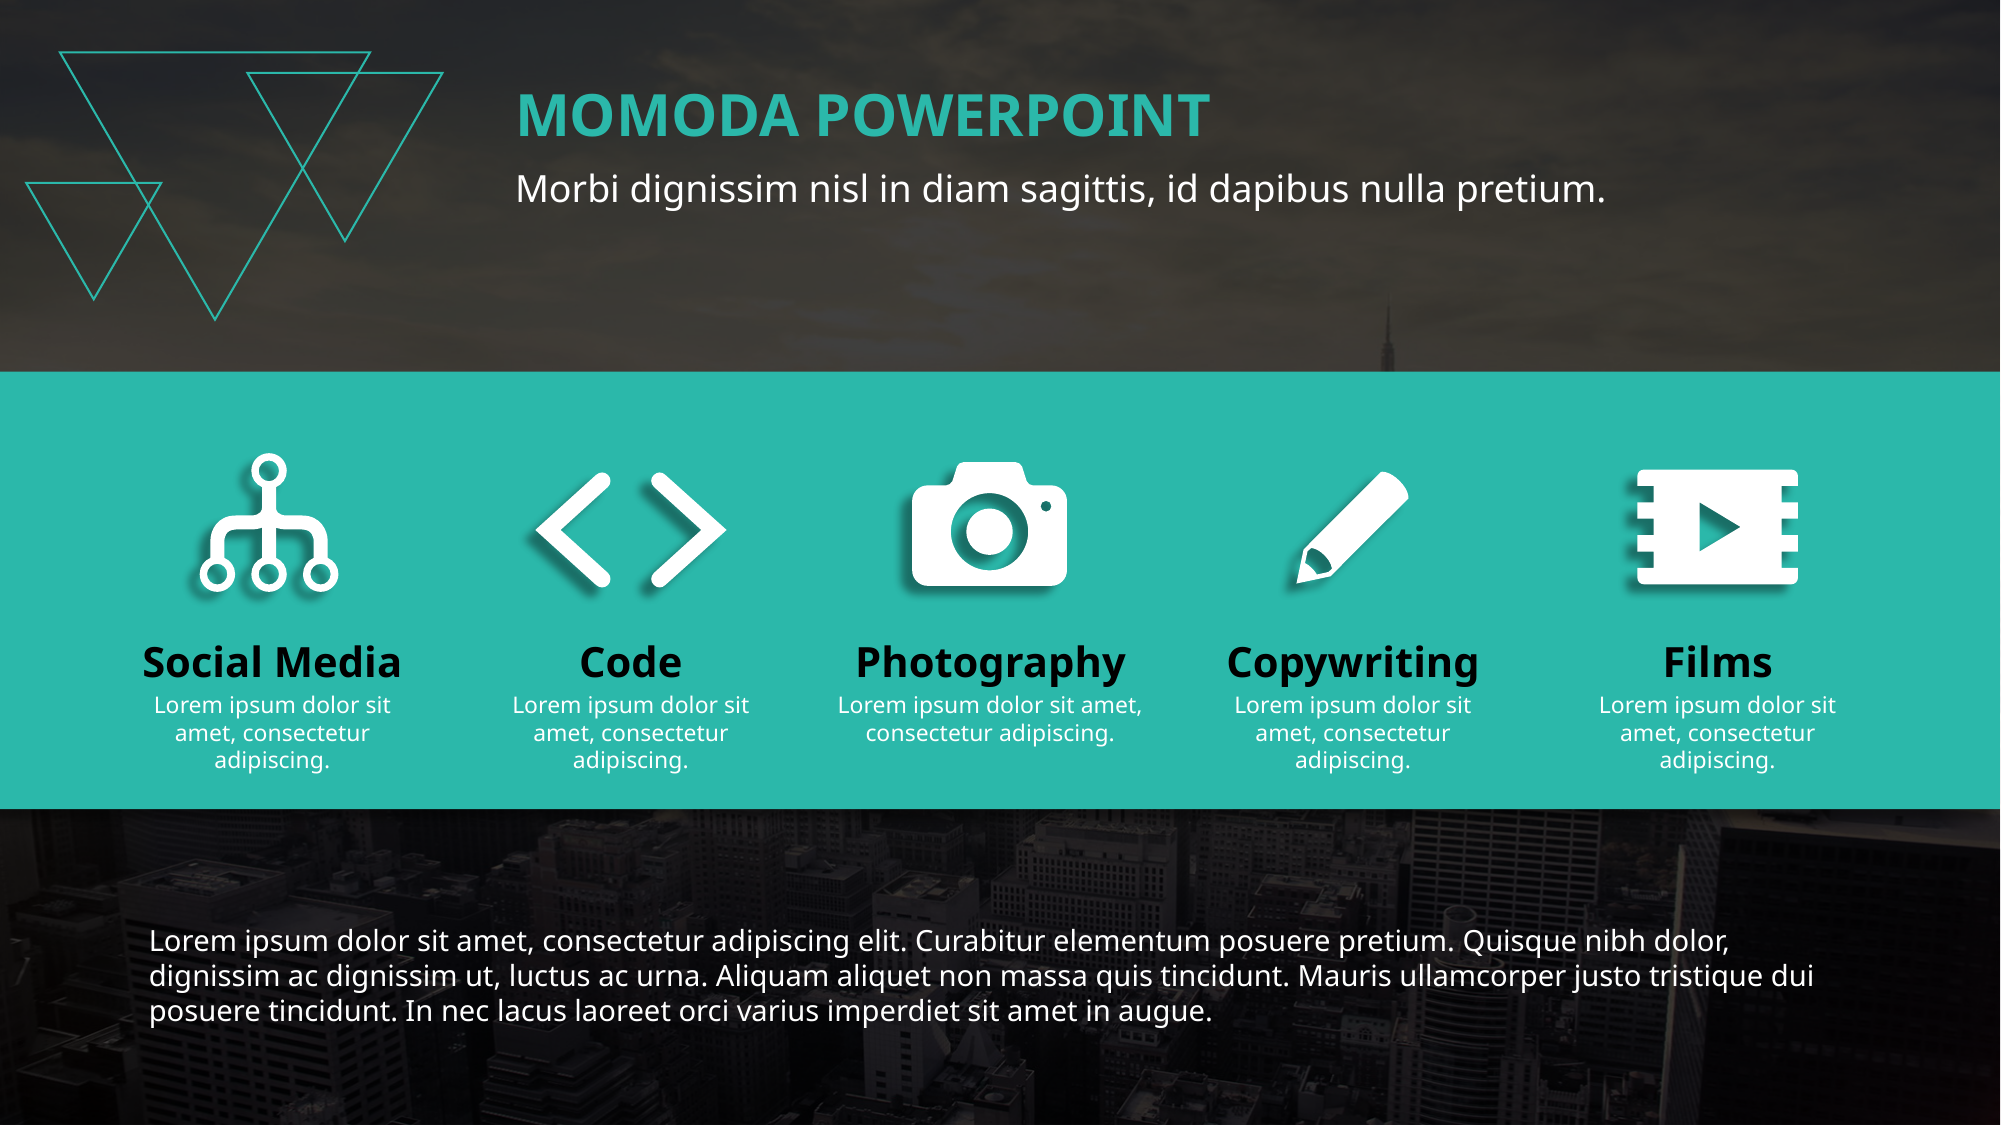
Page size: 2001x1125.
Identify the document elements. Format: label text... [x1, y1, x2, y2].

text_box [24, 181, 164, 302]
text_box [0, 371, 2000, 810]
text_box Social Media Lorem ipsum dolor sit amet, consectetur adipiscing. [122, 628, 423, 750]
text_box [245, 71, 445, 244]
text_box MOMODA POWERPOINT [500, 71, 1354, 156]
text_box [199, 453, 1798, 592]
picture [0, 0, 2001, 1125]
text_box [58, 51, 372, 322]
text_box Lorem ipsum dolor sit amet, consectetur adipiscing elit. Curabitur elementum posuere pretium. Quisque nibh dolor, dignissim ac dignissim ut, luctus ac urna. Aliquam aliquet non massa quis tincidunt. Mauris ullamcorper justo tristique dui posuere tincidunt. In nec lacus laoreet orci varius imperdiet sit amet in augue. [133, 914, 1882, 1049]
text_box Films Lorem ipsum dolor sit amet, consectetur adipiscing. [1564, 628, 1871, 750]
text_box Copywriting Lorem ipsum dolor sit amet, consectetur adipiscing. [1201, 628, 1506, 750]
text_box Photography Lorem ipsum dolor sit amet, consectetur adipiscing. [803, 628, 1178, 750]
text_box Morbi dignissim nisl in diam sagittis, id dapibus nulla pretium. [500, 157, 1918, 218]
text_box Code Lorem ipsum dolor sit amet, consectetur adipiscing. [481, 628, 780, 750]
